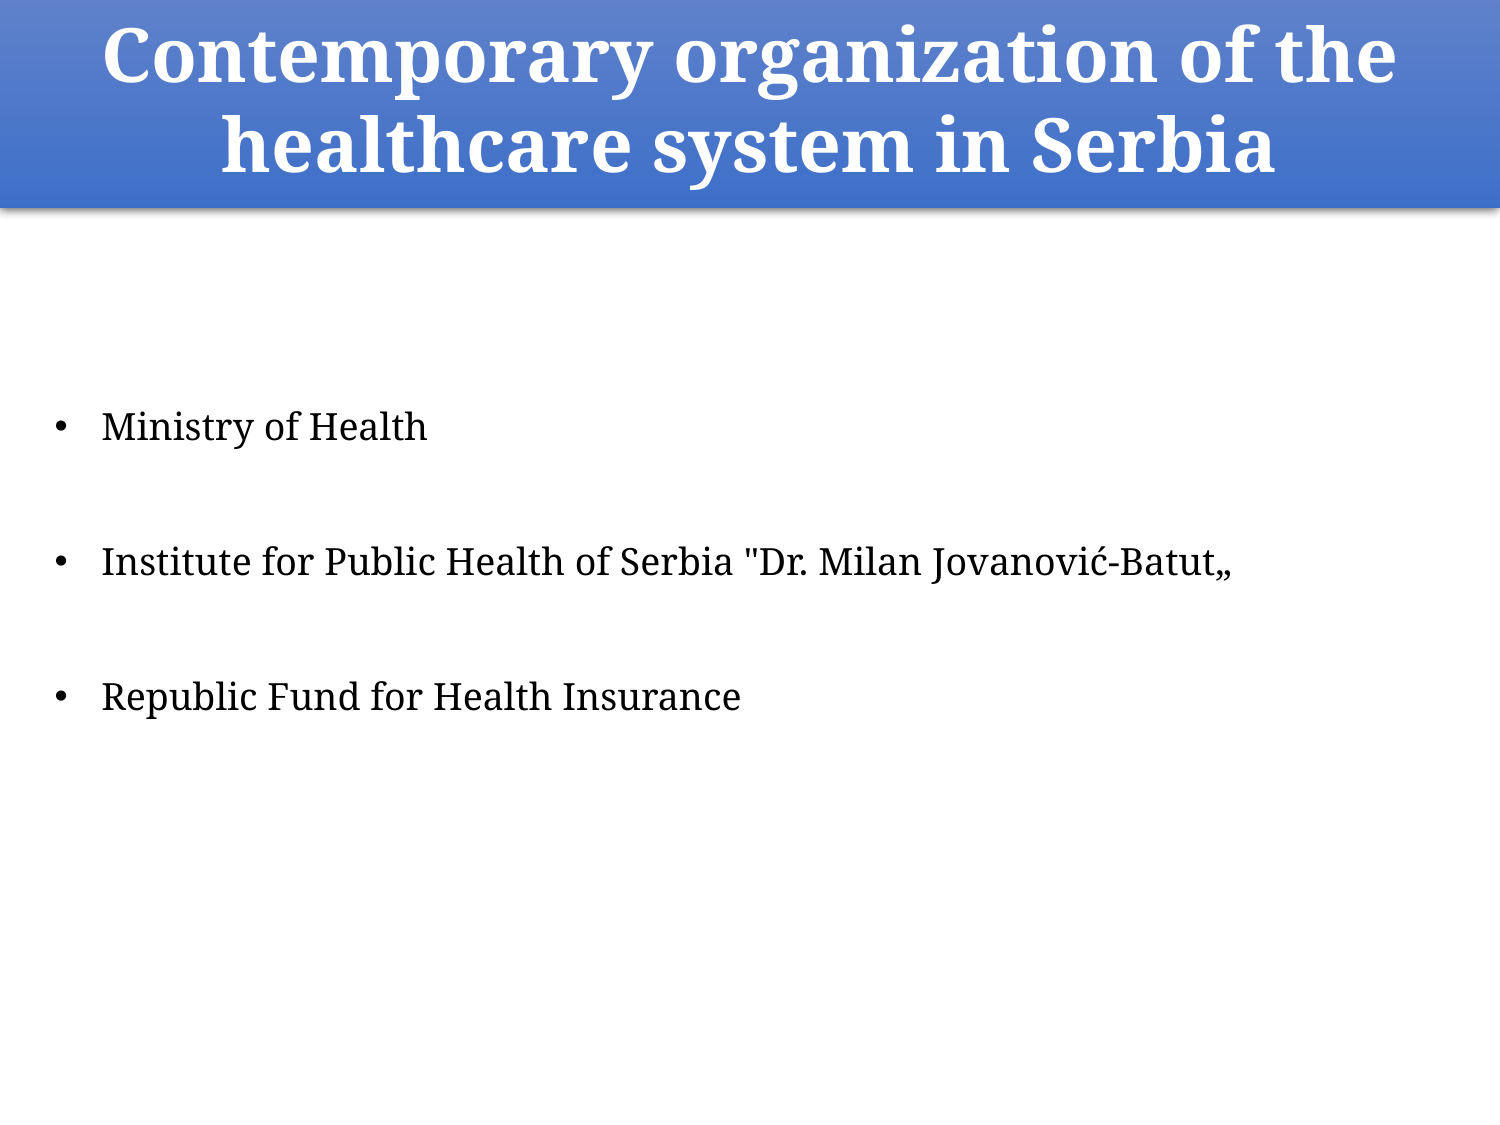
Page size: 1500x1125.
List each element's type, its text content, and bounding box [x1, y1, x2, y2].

text_box Contemporary organization of the healthcare system in Serbia [0, 0, 1500, 208]
text_box Ministry of Health Institute for Public Health of Serbia "Dr. Milan Jovanović-Batut„ Republic Fund for Health Insurance [39, 373, 1500, 794]
